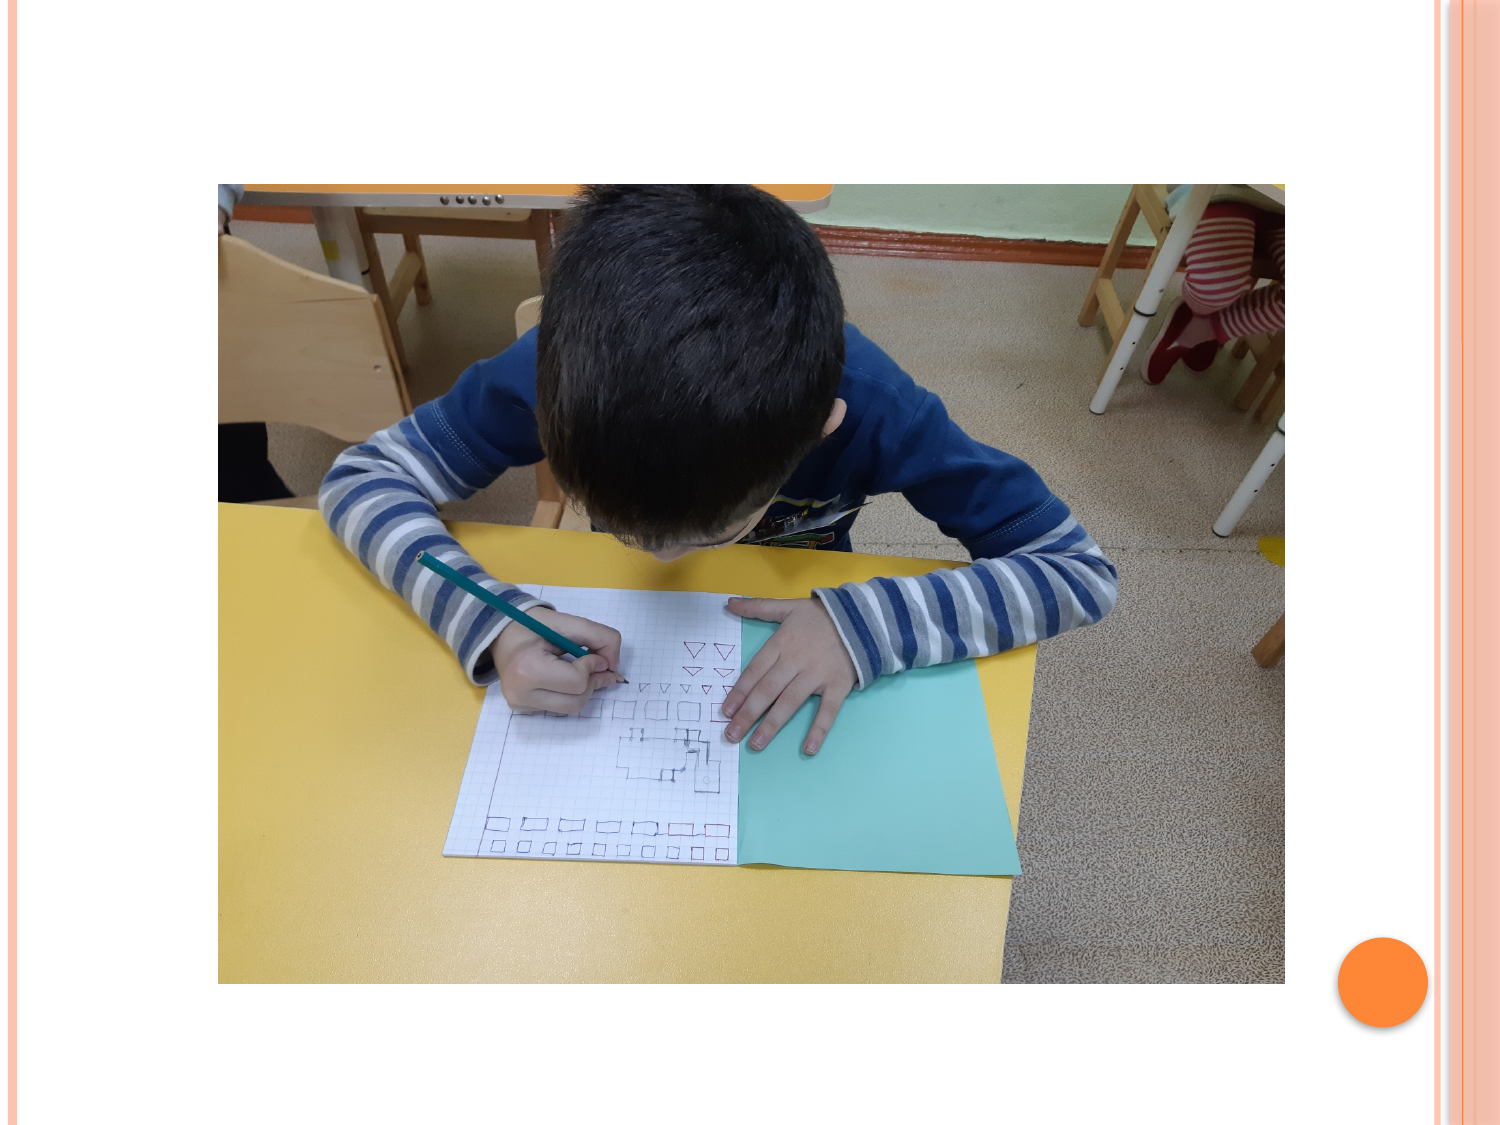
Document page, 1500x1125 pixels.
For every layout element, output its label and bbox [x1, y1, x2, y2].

picture [217, 183, 1285, 985]
